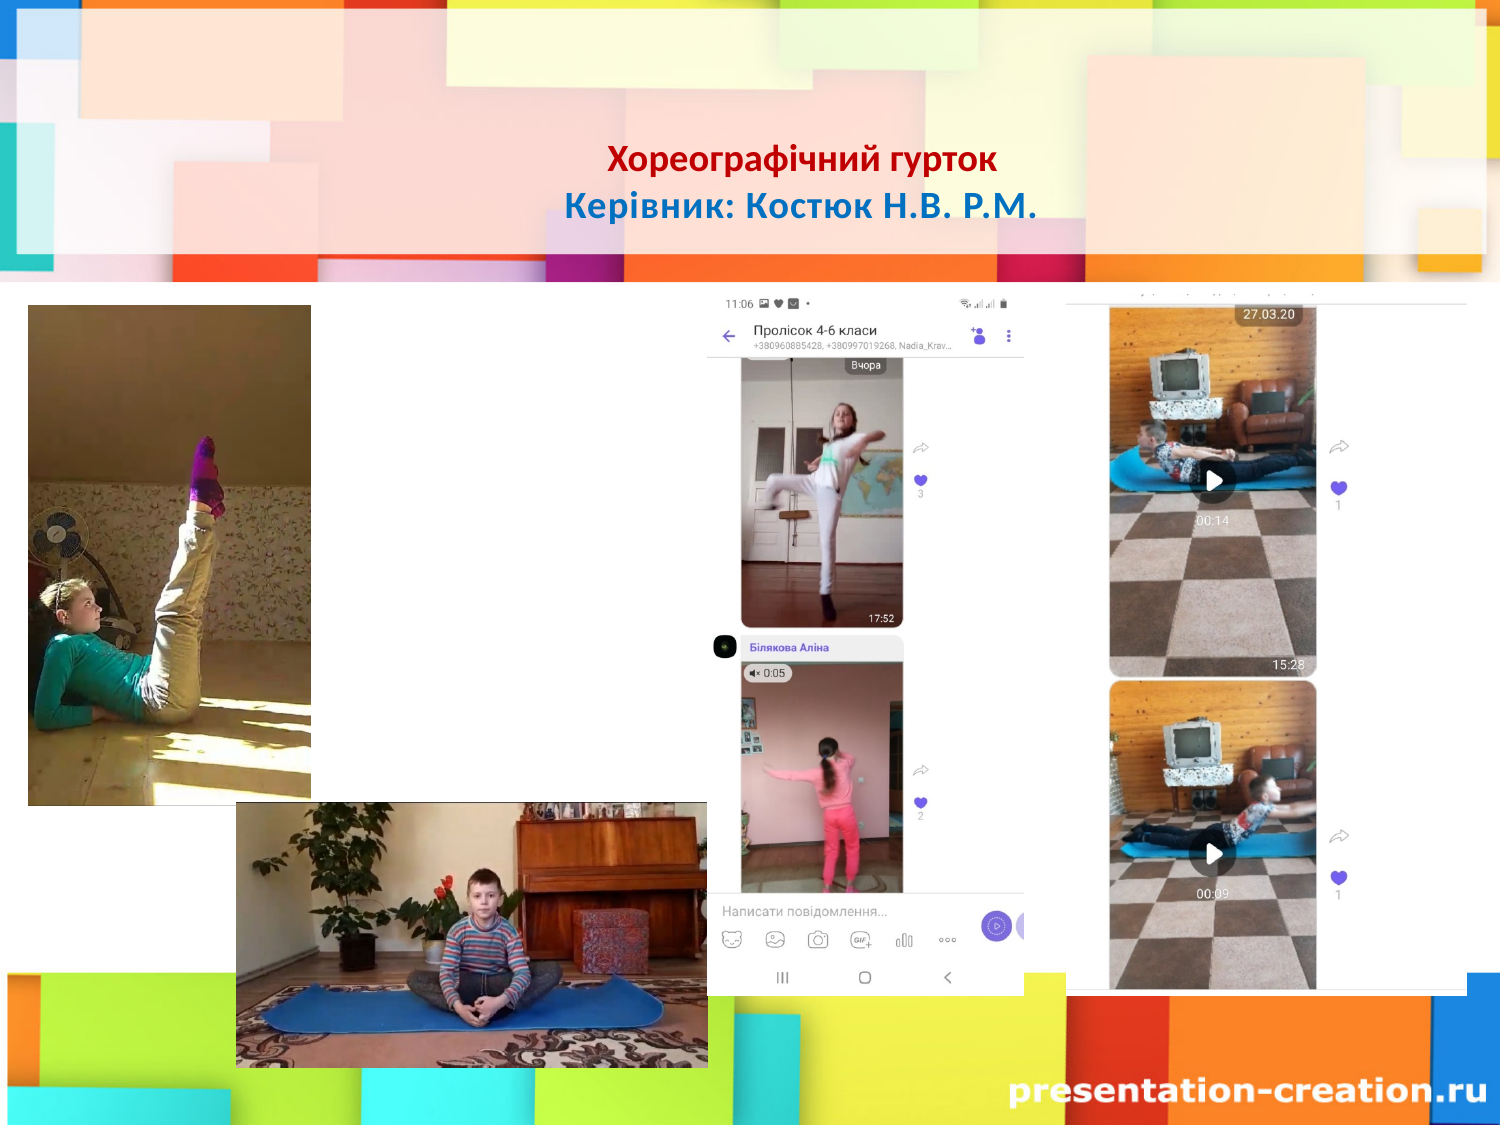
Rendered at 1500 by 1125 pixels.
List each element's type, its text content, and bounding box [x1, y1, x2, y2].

picture [0, 0, 1500, 1125]
title Хореографічний гурток Керівник: Костюк Н.В. Р.М. [104, 125, 1500, 280]
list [28, 304, 311, 806]
